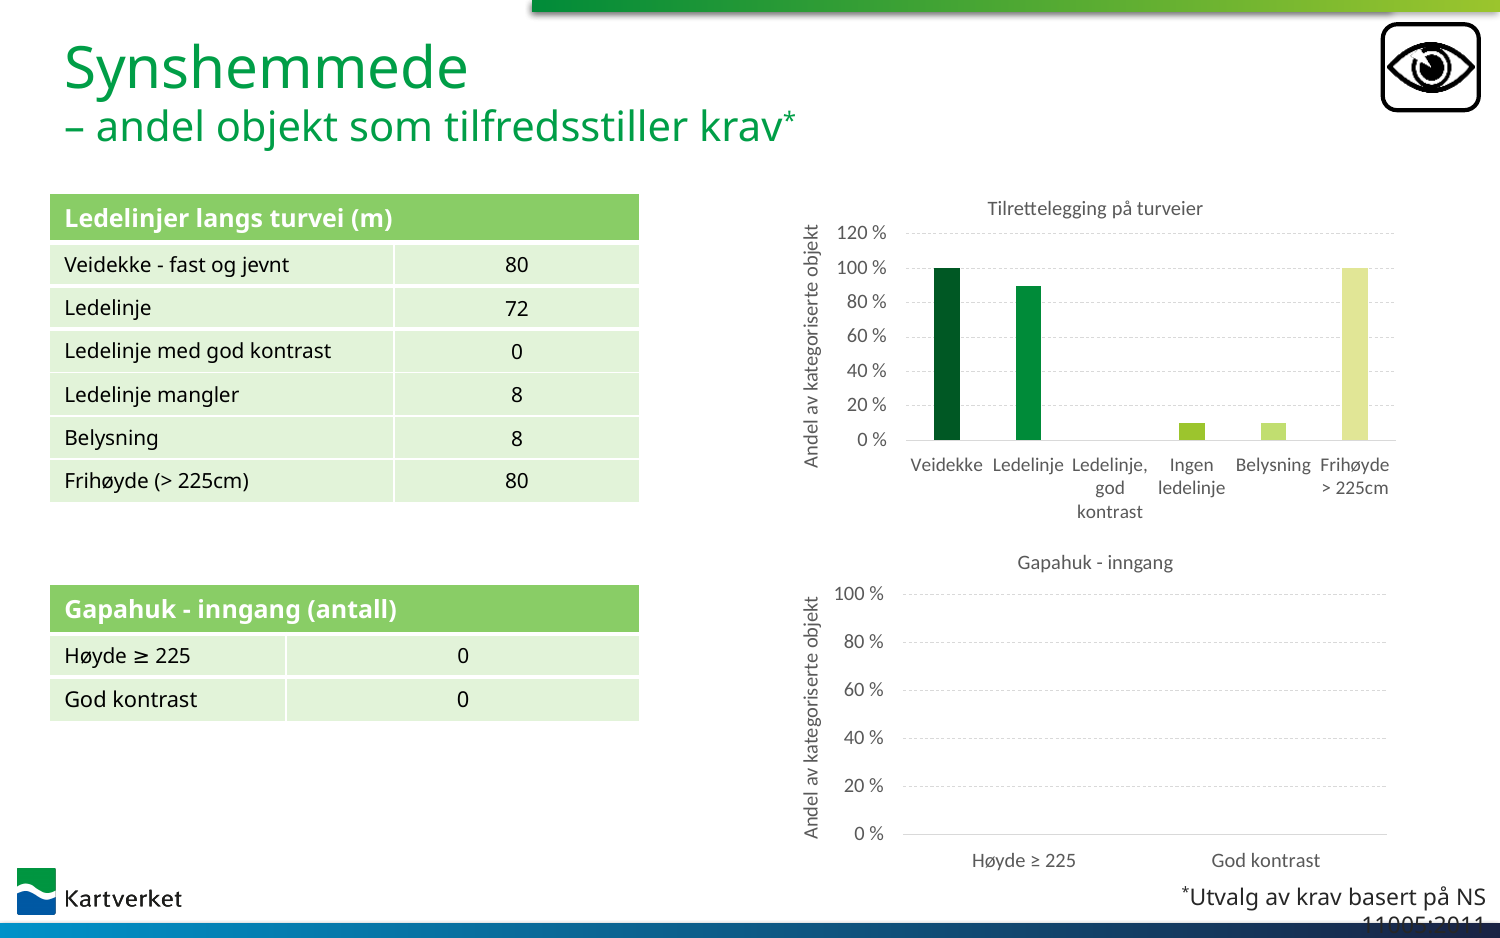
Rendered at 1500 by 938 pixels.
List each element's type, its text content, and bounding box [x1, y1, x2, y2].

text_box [1382, 24, 1480, 111]
text_box Synshemmede – andel objekt som tilfredsstiller krav* [49, 24, 1431, 158]
table_cell Ledelinje med god kontrast [50, 331, 393, 372]
table_cell Ledelinje [50, 288, 393, 327]
table_header Gapahuk - inngang (antall) [50, 585, 639, 632]
table_cell Belysning [50, 417, 393, 458]
table_cell 80 [395, 245, 639, 284]
table_cell 8 [395, 373, 639, 415]
text_box *Utvalg av krav basert på NS 11005:2011 [1068, 873, 1500, 938]
table_cell 0 [287, 679, 639, 721]
table_header Ledelinjer langs turvei (m) [50, 194, 639, 240]
table_cell 8 [395, 417, 639, 458]
table_cell Ledelinje mangler [50, 373, 393, 415]
table_cell God kontrast [50, 679, 285, 721]
picture [791, 187, 1400, 526]
table_cell 0 [395, 331, 639, 372]
table_cell Veidekke - fast og jevnt [50, 245, 393, 284]
picture [791, 541, 1400, 880]
table_cell 80 [395, 460, 639, 502]
table_cell Frihøyde (> 225cm) [50, 460, 393, 502]
table_cell Høyde ≥ 225 [50, 636, 285, 675]
table_cell 0 [287, 636, 639, 675]
table_cell 72 [395, 288, 639, 327]
